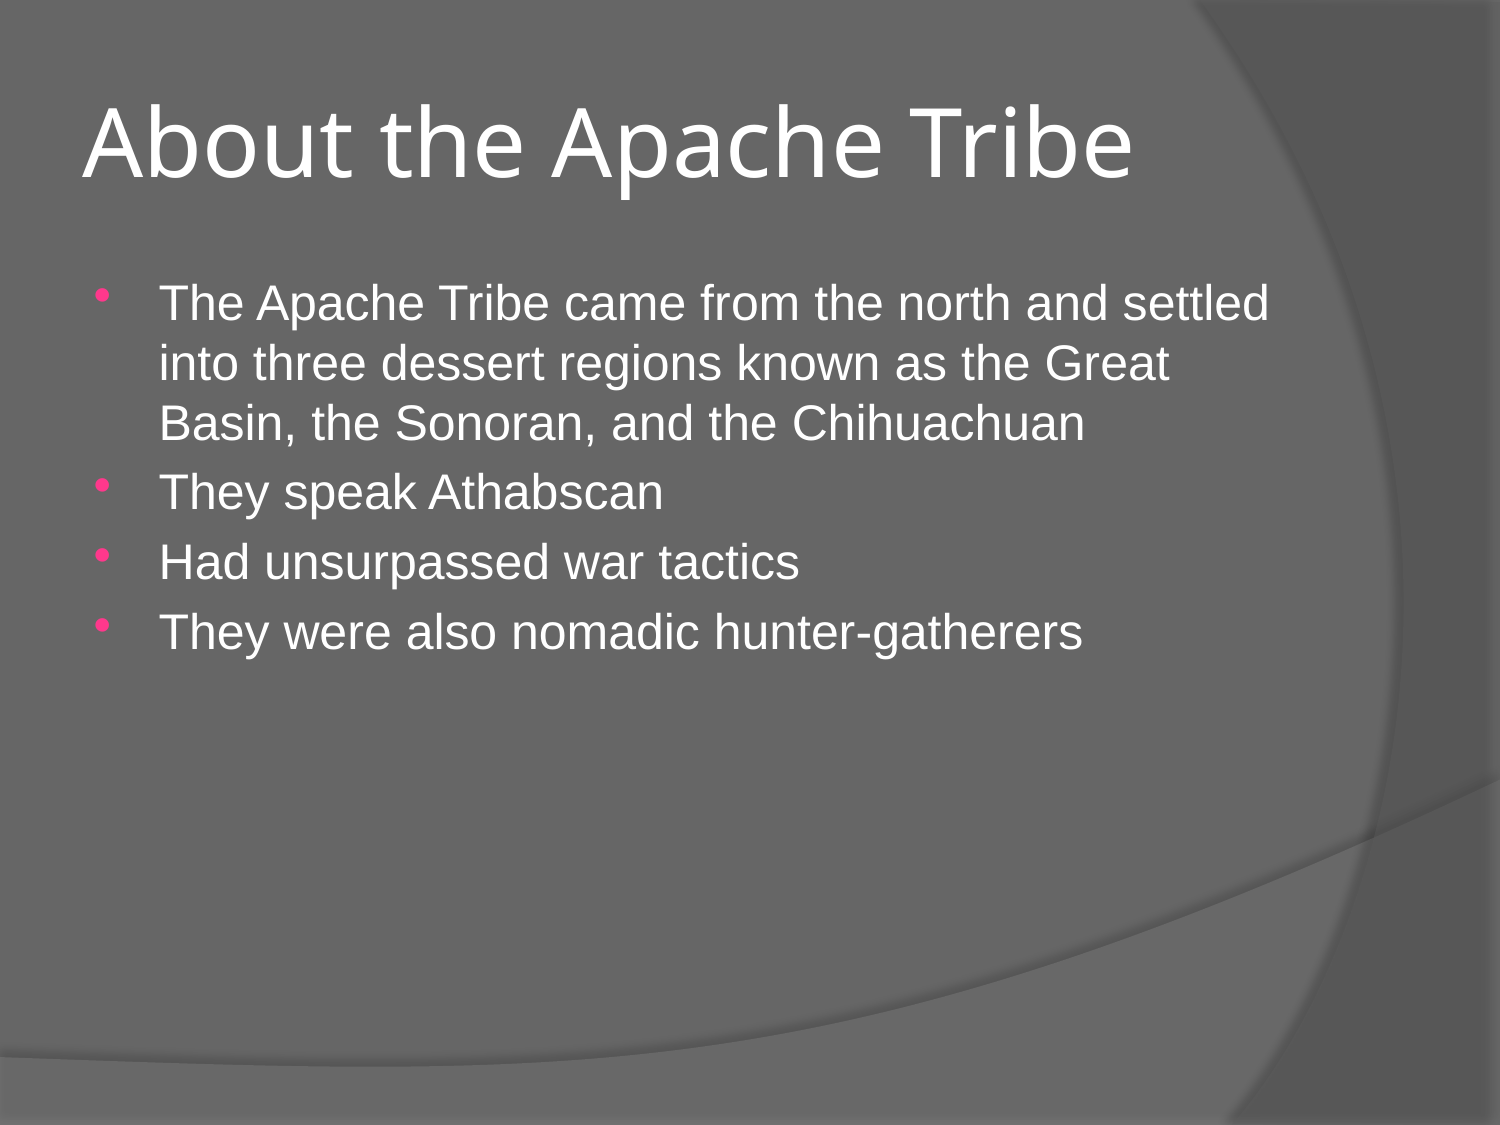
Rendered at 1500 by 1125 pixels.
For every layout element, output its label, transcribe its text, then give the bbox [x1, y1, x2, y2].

title About the Apache Tribe [75, 45, 1300, 233]
list The Apache Tribe came from the north and settled into three dessert regions known as the Great Basin, the Sonoran, and the Chihuachuan They speak Athabscan Had unsurpassed war tactics They were also nomadic hunter-gatherers [75, 262, 1300, 1005]
